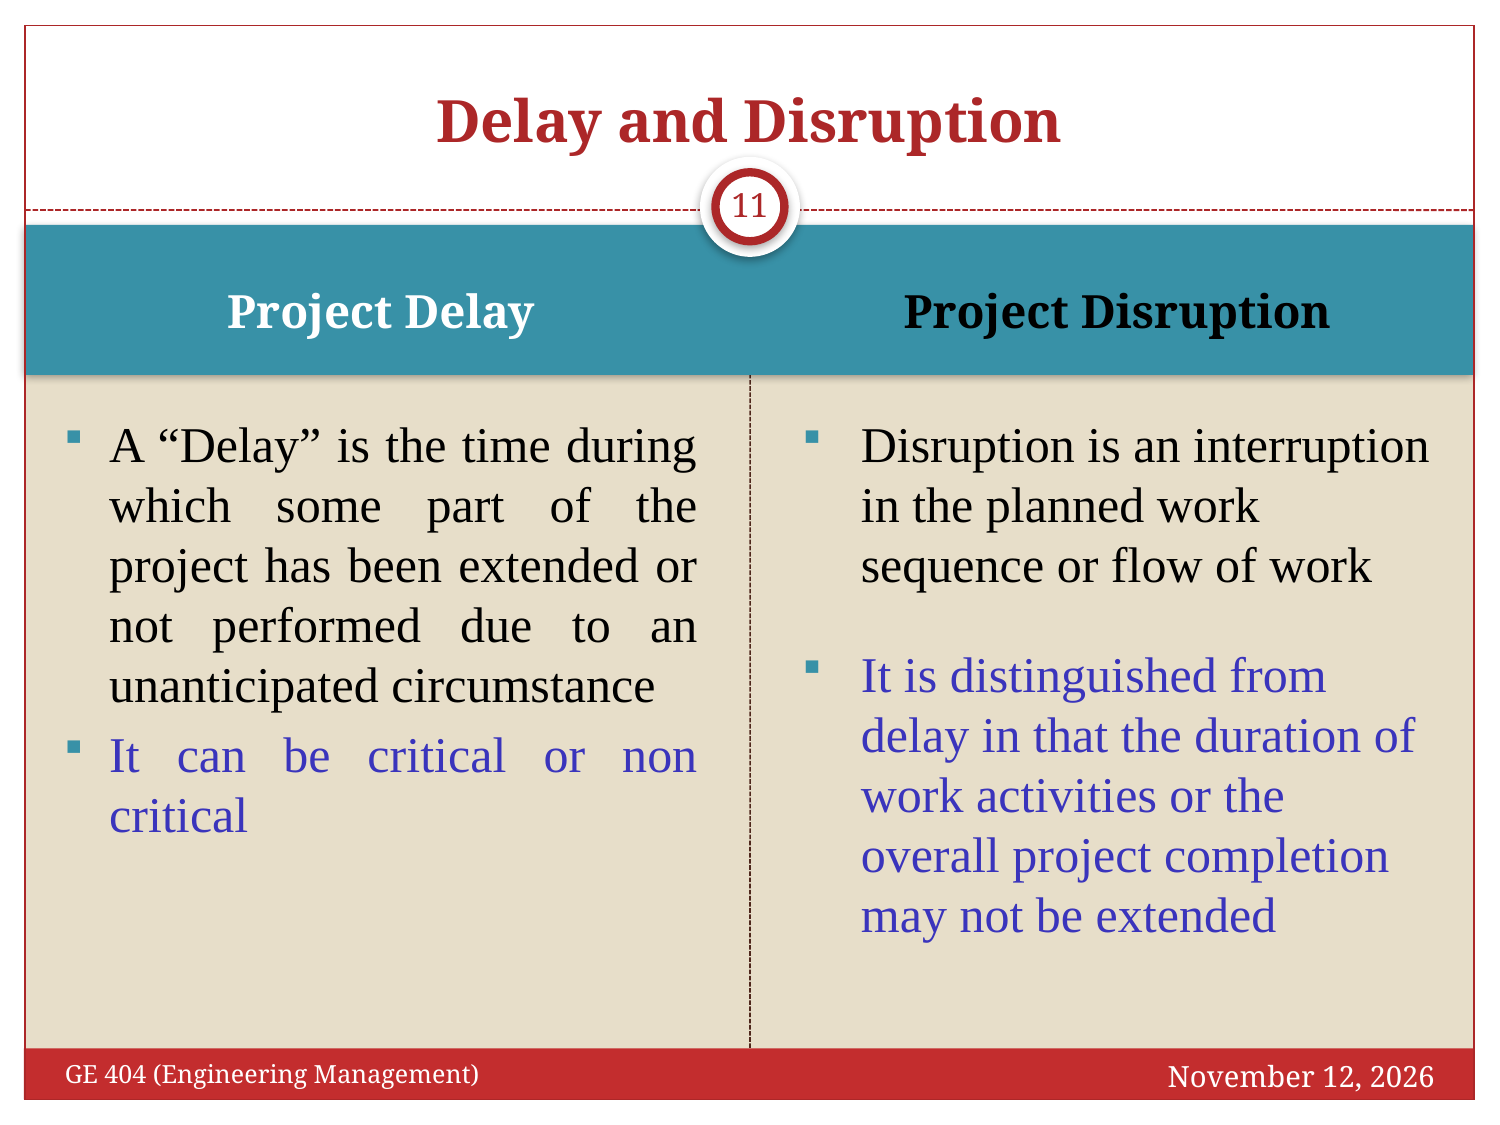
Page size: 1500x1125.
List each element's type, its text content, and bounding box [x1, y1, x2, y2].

list Project Disruption [785, 249, 1450, 371]
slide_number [950, 1050, 1450, 1111]
list Disruption is an interruption in the planned work sequence or flow of work It is distinguished from delay in that the duration of work activities or the overall project completion may not be extended [787, 405, 1450, 1033]
list A “Delay” is the time during which some part of the project has been extended or not performed due to an unanticipated circumstance It can be critical or non critical [49, 405, 713, 1032]
title Delay and Disruption [49, 37, 1450, 162]
list Project Delay [48, 249, 714, 371]
slide_number 11 [712, 171, 788, 244]
footer GE 404 (Engineering Management) [50, 1051, 638, 1112]
